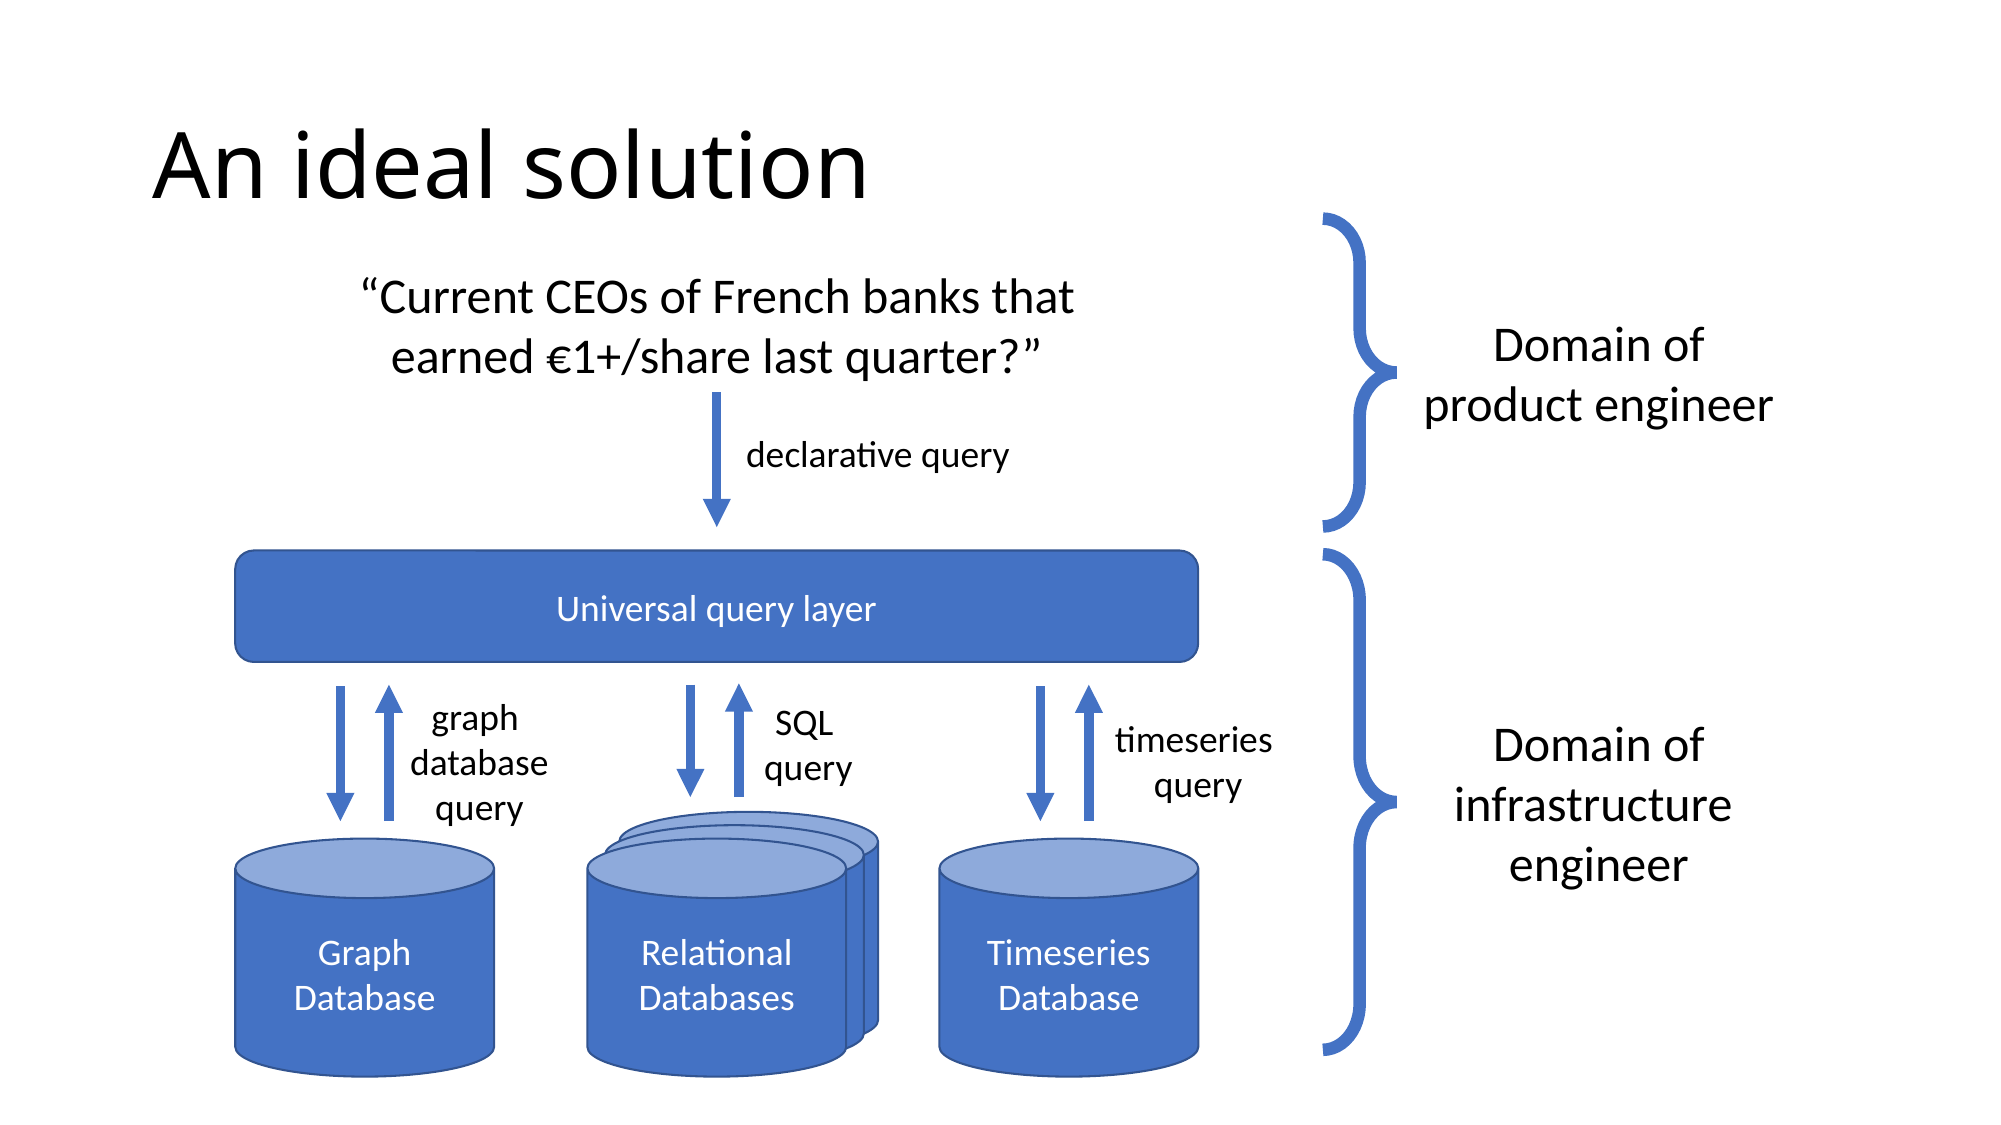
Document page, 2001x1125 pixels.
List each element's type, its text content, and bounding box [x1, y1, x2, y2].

title An ideal solution [137, 59, 1863, 278]
text_box [1322, 218, 1397, 528]
text_box Domain of infrastructure engineer [1439, 703, 1759, 899]
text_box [235, 837, 1199, 1077]
text_box declarative query [731, 423, 1025, 483]
text_box [1322, 553, 1397, 1051]
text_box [235, 550, 1298, 837]
text_box Domain of product engineer [1408, 304, 1790, 440]
list “Current CEOs of French banks that earned €1+/share last quarter?” [248, 255, 1186, 395]
